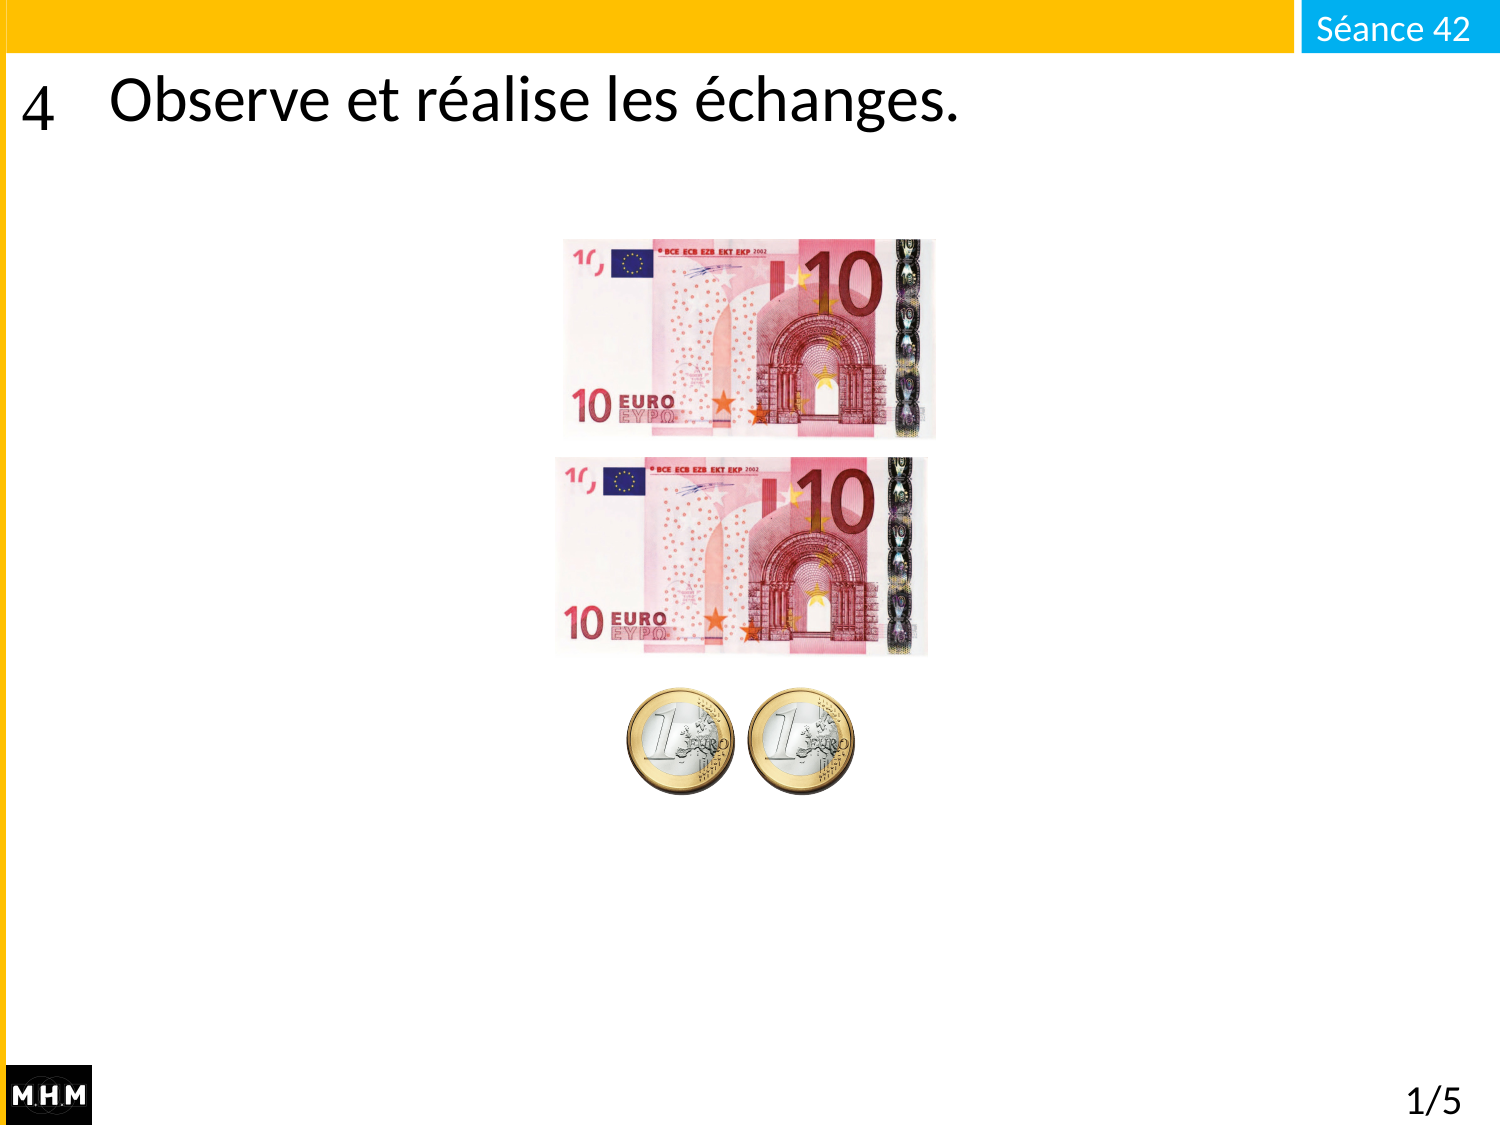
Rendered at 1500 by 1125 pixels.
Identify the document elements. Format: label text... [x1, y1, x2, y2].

picture [555, 457, 928, 658]
title Observe et réalise les échanges. [94, 57, 1389, 144]
text_box 1/5 [1389, 1071, 1500, 1125]
picture [6, 1065, 92, 1125]
picture [563, 239, 936, 441]
picture [626, 687, 736, 796]
picture [747, 687, 856, 796]
